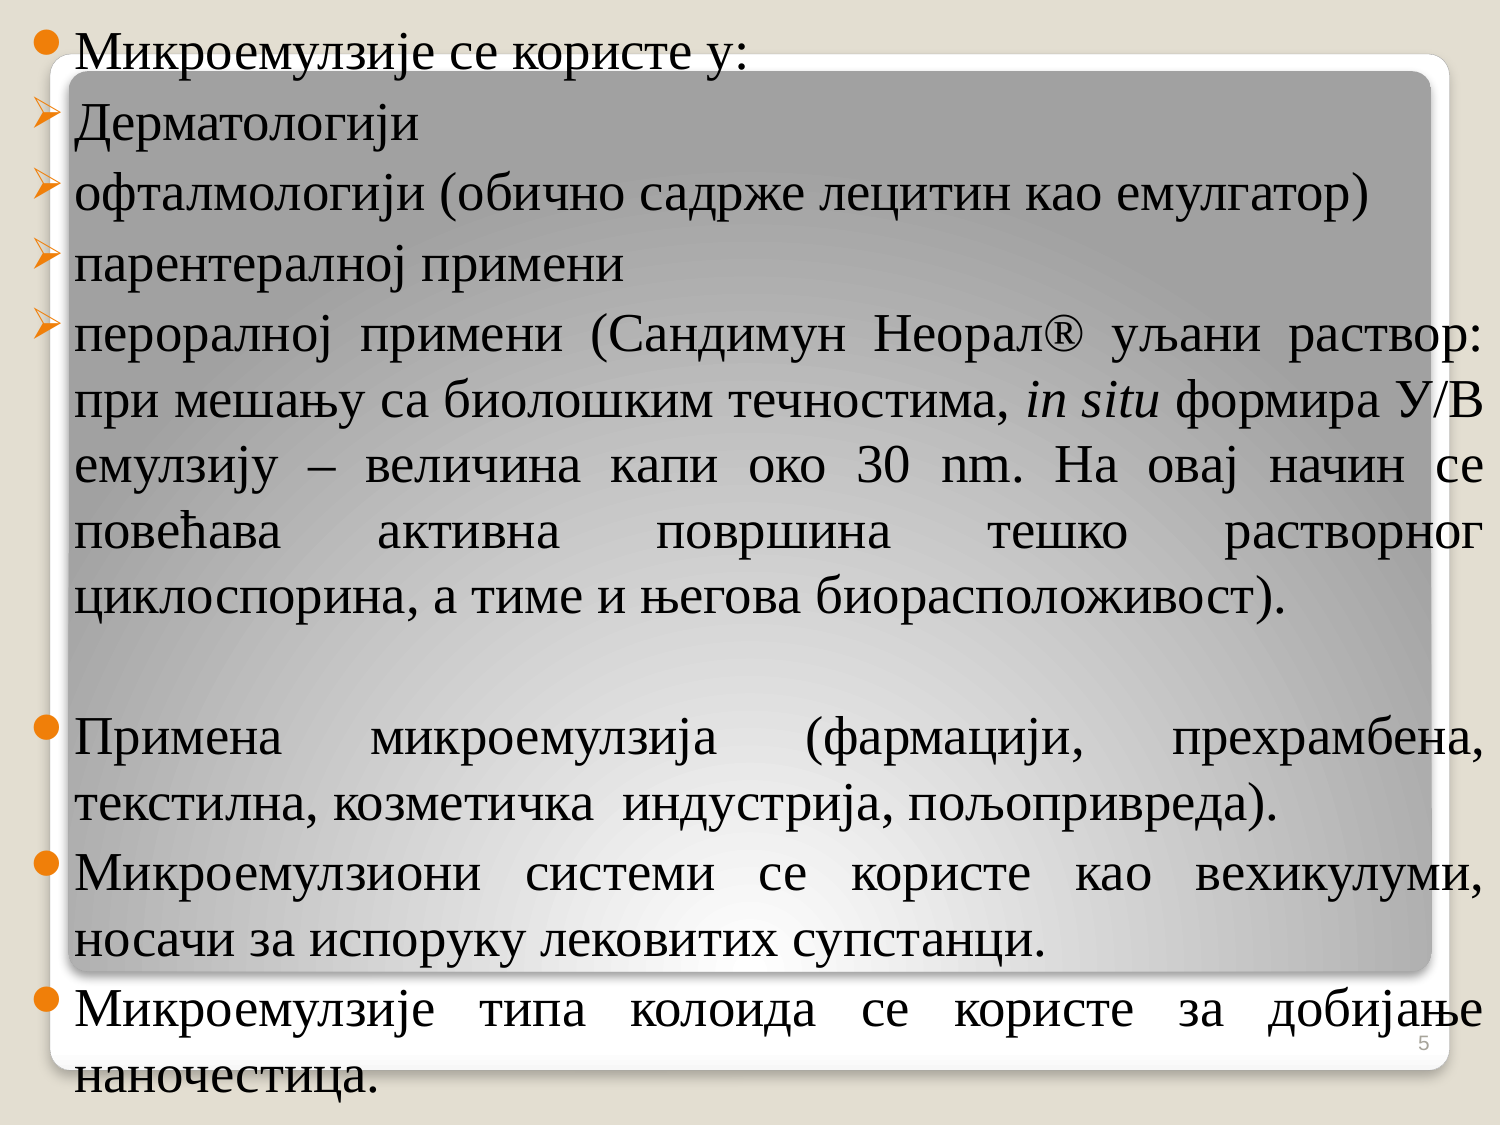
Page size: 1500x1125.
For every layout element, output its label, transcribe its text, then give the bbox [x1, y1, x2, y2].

list Микроемулзије се користе у: Дерматологији офталмологији (обично садрже лецитин као емулгатор) парентералној примени пероралној примени (Сандимун Неорал® уљани раствор: при мешању са биолошким течностима, in situ формира У/В емулзију – величина капи око 30 nm. На овај начин се повећава активна површина тешко растворног циклоспорина, а тиме и његова биорасположивост). Примена микроемулзија (фармацији, прехрамбена, текстилна, козметичка индустрија, пољопривреда). Микроемулзиони системи се користе као вехикулуми, носачи за испоруку лековитих супстанци. Микроемулзије типа колоида се користе за добијање наночестица. [0, 0, 1500, 1125]
slide_number 5 [1369, 1002, 1445, 1063]
